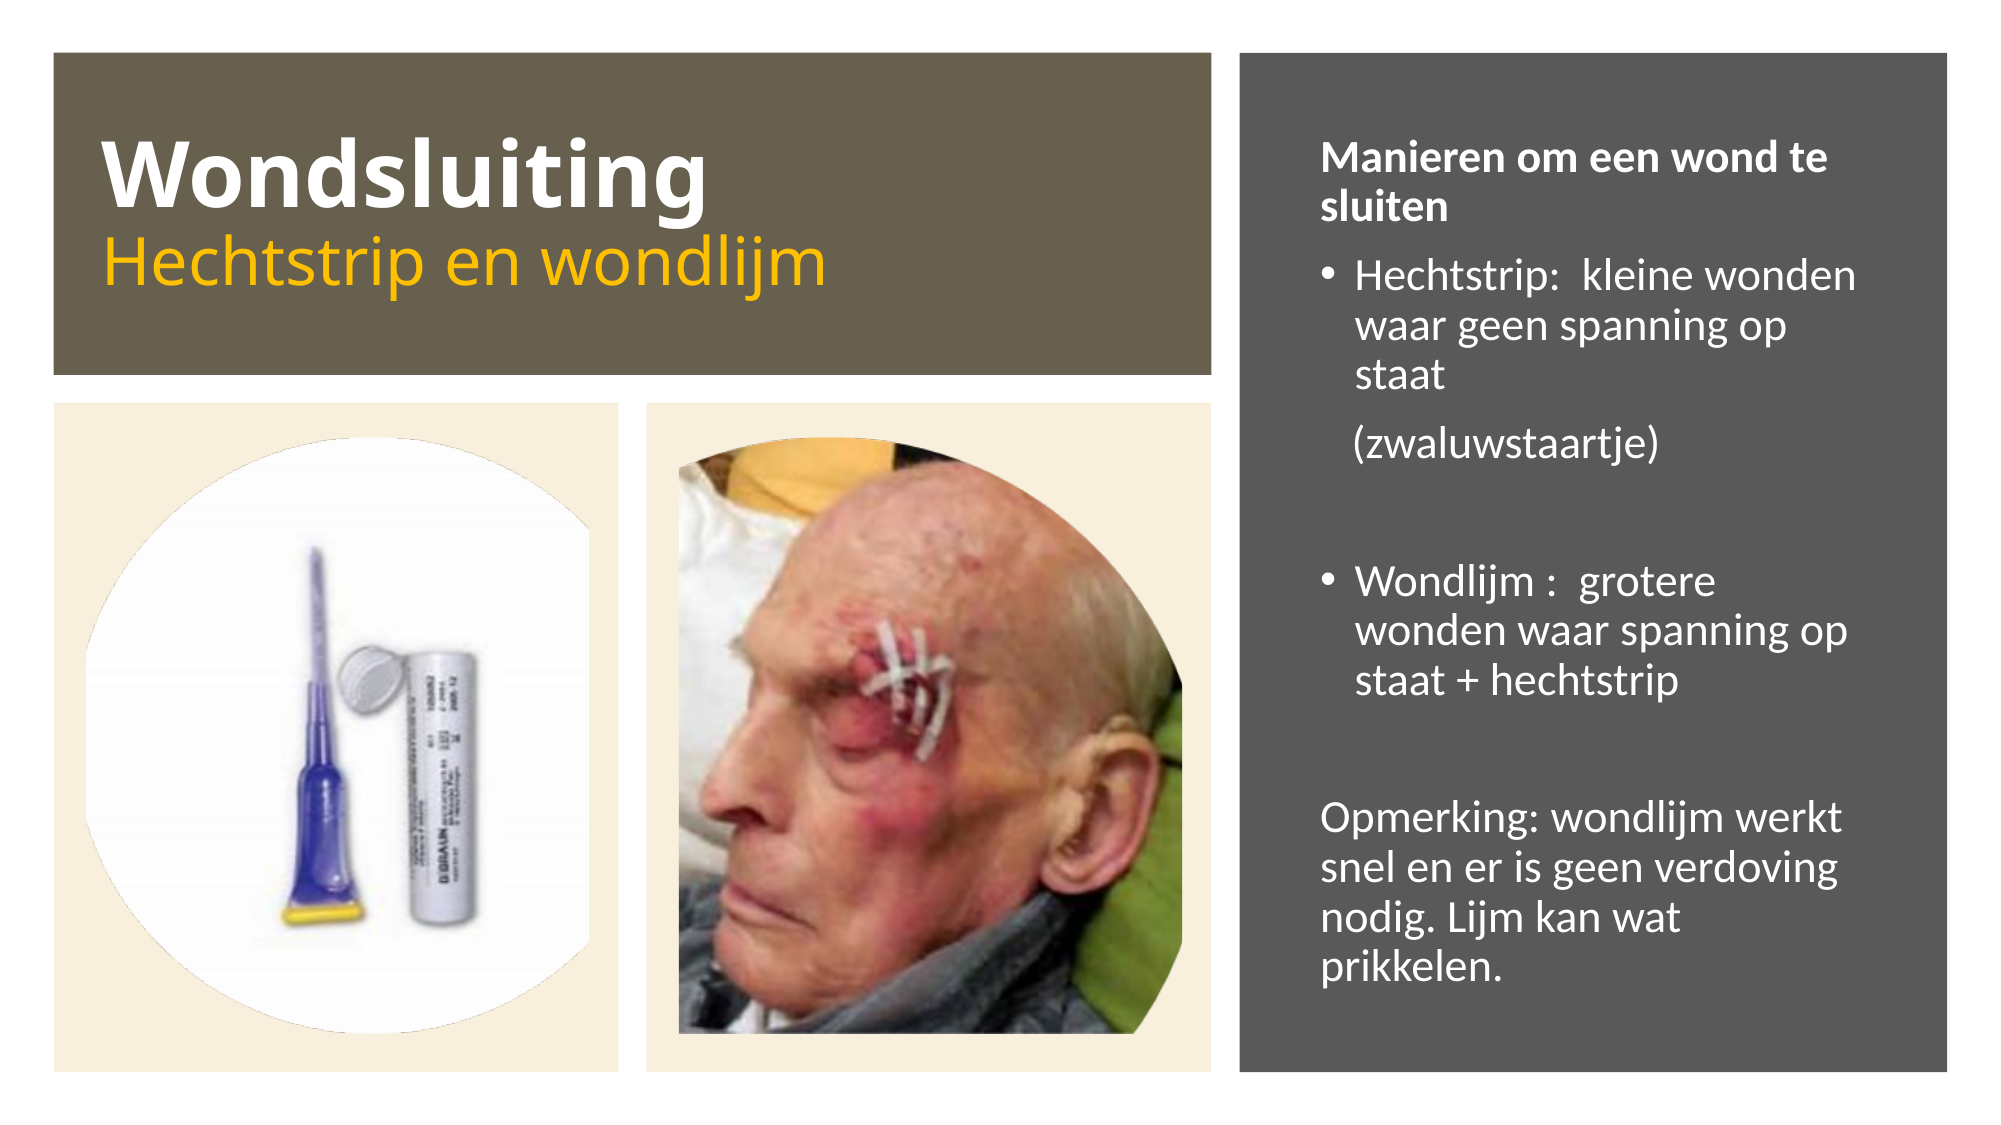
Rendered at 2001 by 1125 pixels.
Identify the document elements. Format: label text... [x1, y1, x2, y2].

text_box [1239, 52, 1948, 1073]
title Wondsluiting Hechtstrip en wondlijm [85, 80, 1168, 348]
text_box [646, 402, 1212, 1073]
picture [678, 437, 1183, 1034]
text_box [53, 402, 619, 1073]
list Manieren om een wond te sluiten Hechtstrip: kleine wonden waar geen spanning op staat (zwaluwstaartje) Wondlijm : grotere wonden waar spanning op staat + hechtstrip Opmerking: wondlijm werkt snel en er is geen verdoving nodig. Lijm kan wat prikkelen. [1305, 125, 1882, 1000]
text_box [53, 52, 1212, 376]
picture [85, 437, 590, 1034]
